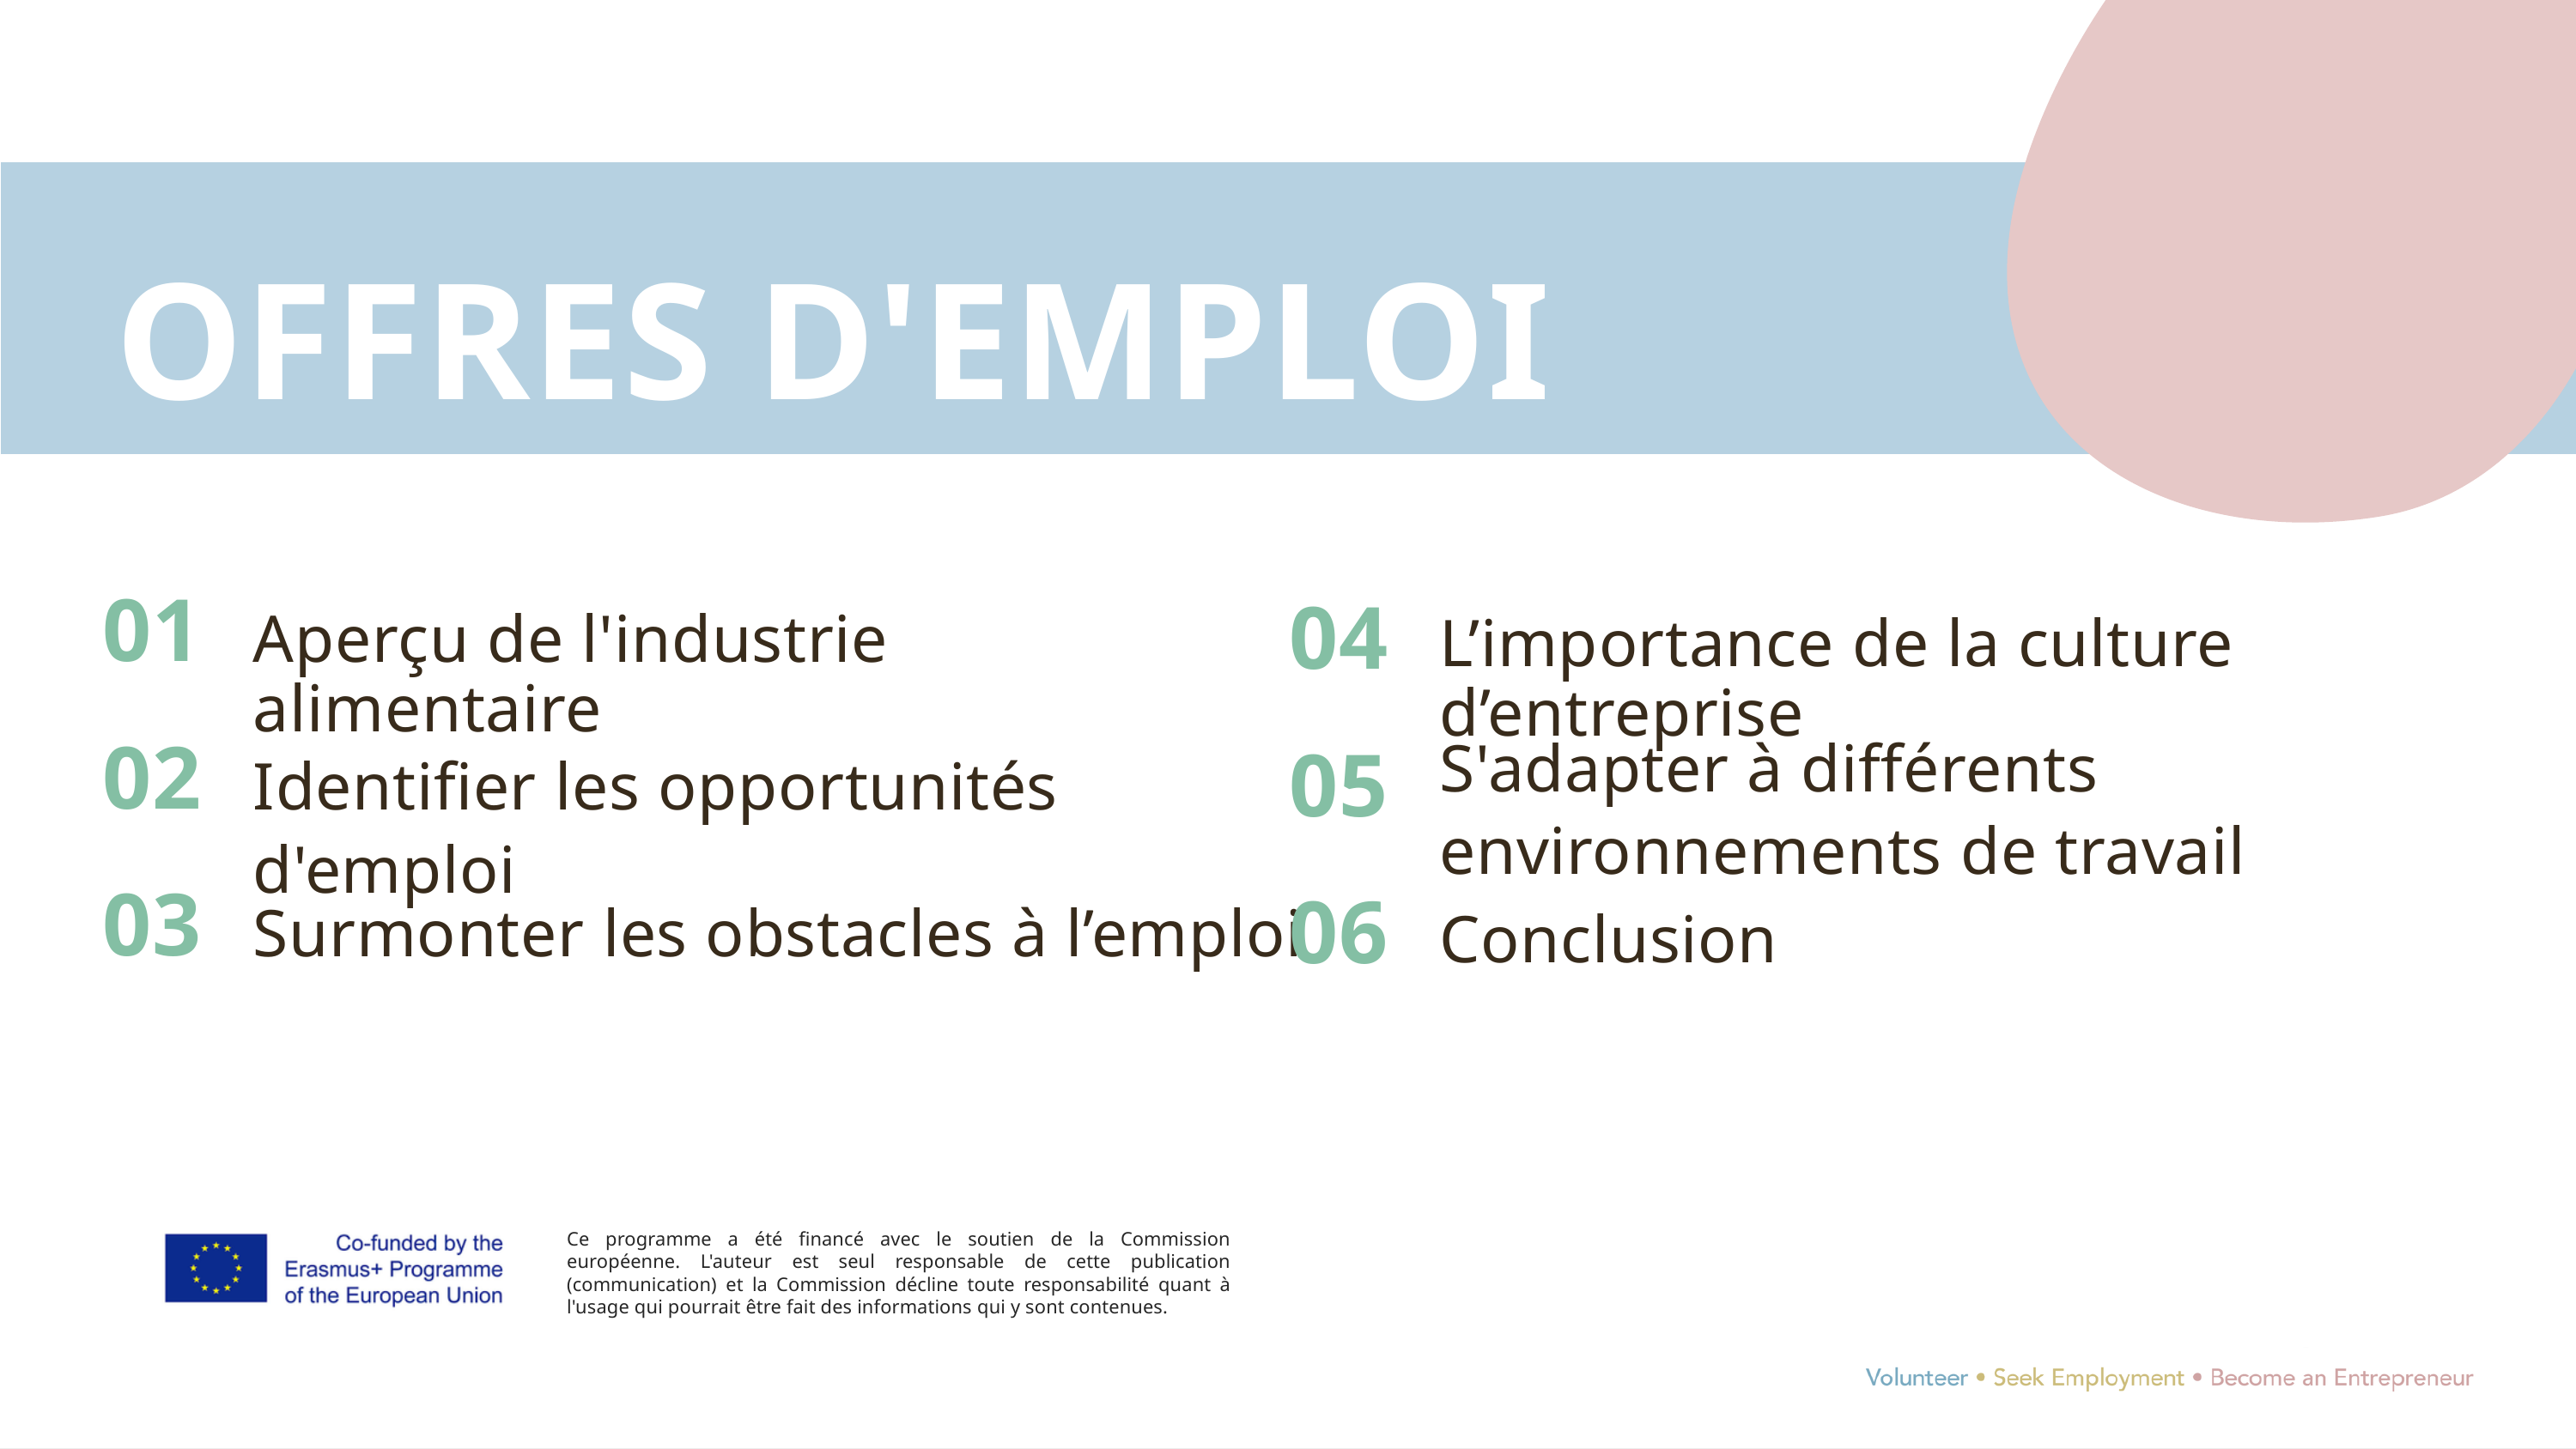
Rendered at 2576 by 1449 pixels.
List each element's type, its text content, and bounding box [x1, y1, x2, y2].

text_box Conclusion [1439, 892, 2429, 976]
text_box 06 [1289, 888, 1412, 981]
text_box Ce programme a été financé avec le soutien de la Commission européenne. L'auteur est seul responsable de cette publication (communication) et la Commission décline toute responsabilité quant à l'usage qui pourrait être fait des informations qui y sont contenues. [567, 1227, 1231, 1318]
text_box Identifier les opportunités d'emploi [252, 740, 1243, 886]
text_box [1827, 1347, 2538, 1421]
text_box 01 [102, 585, 226, 679]
text_box [144, 1216, 520, 1323]
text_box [0, 162, 2002, 455]
text_box Aperçu de l'industrie alimentaire [252, 605, 1243, 740]
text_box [2007, 0, 2576, 524]
text_box 02 [102, 733, 226, 827]
text_box S'adapter à différents environnements de travail [1439, 721, 2576, 888]
text_box 03 [102, 880, 226, 973]
text_box Surmonter les obstacles à l’emploi [252, 886, 1455, 970]
text_box 05 [1289, 741, 1412, 834]
text_box L’importance de la culture d’entreprise [1439, 609, 2500, 721]
text_box 04 [1289, 593, 1412, 687]
